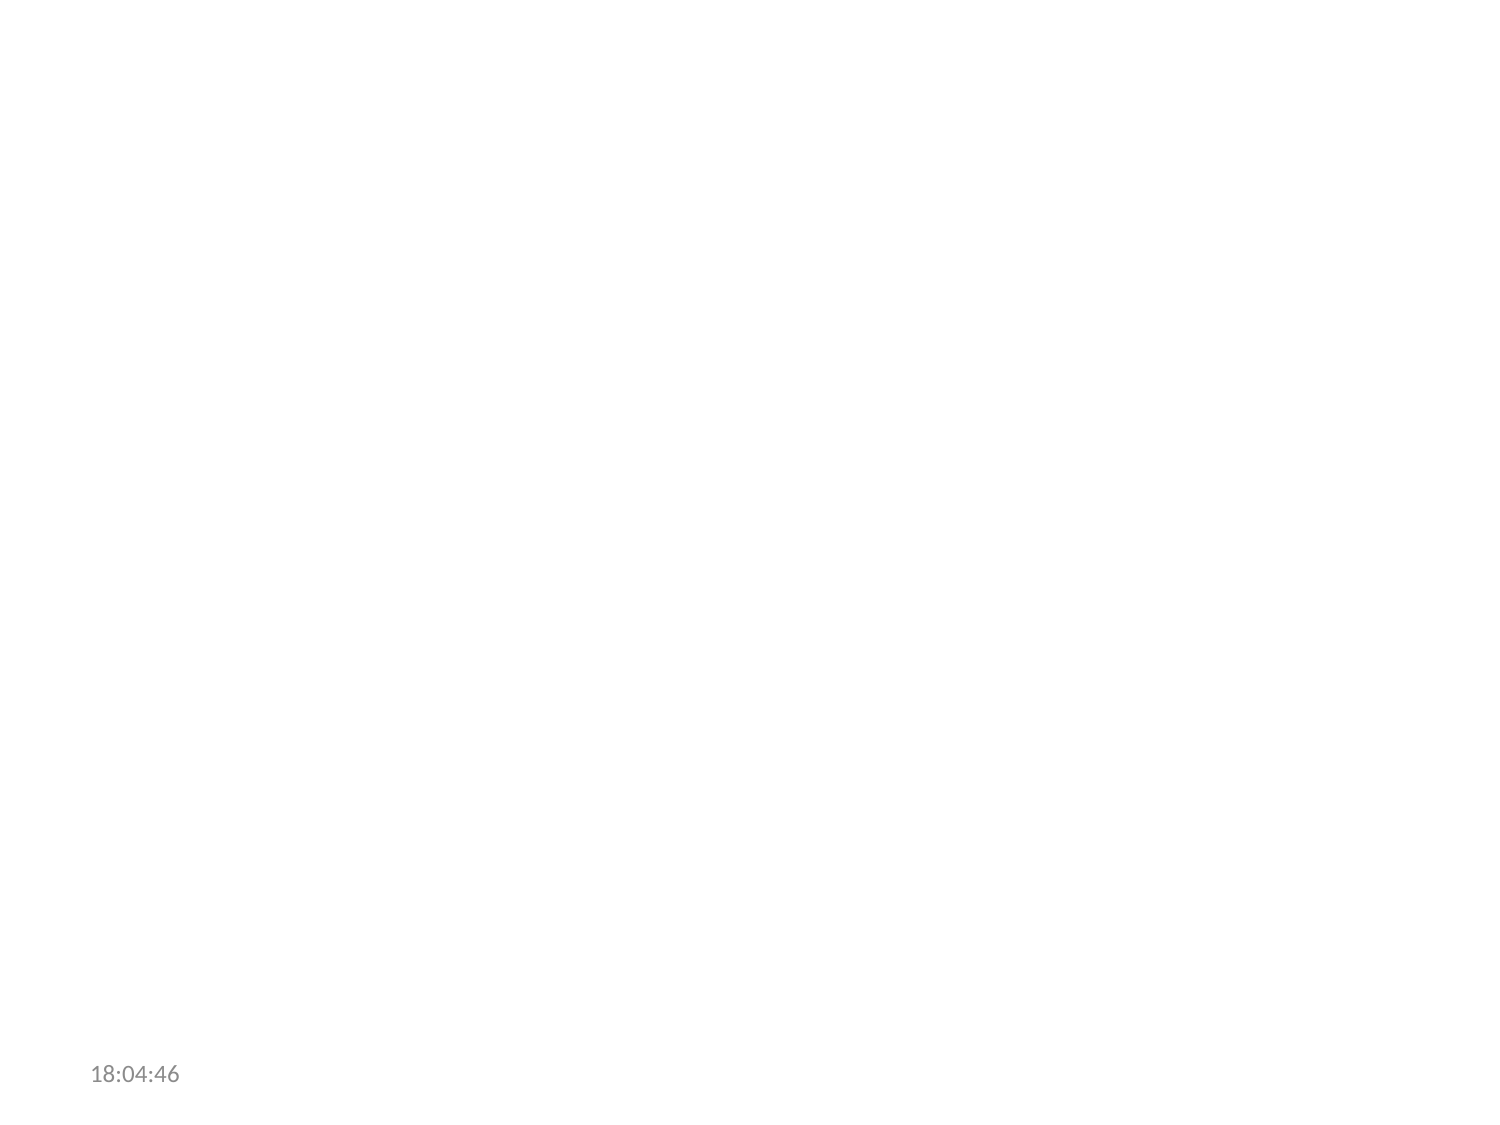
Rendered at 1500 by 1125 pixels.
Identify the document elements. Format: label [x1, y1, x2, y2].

slide_number [75, 1042, 425, 1103]
